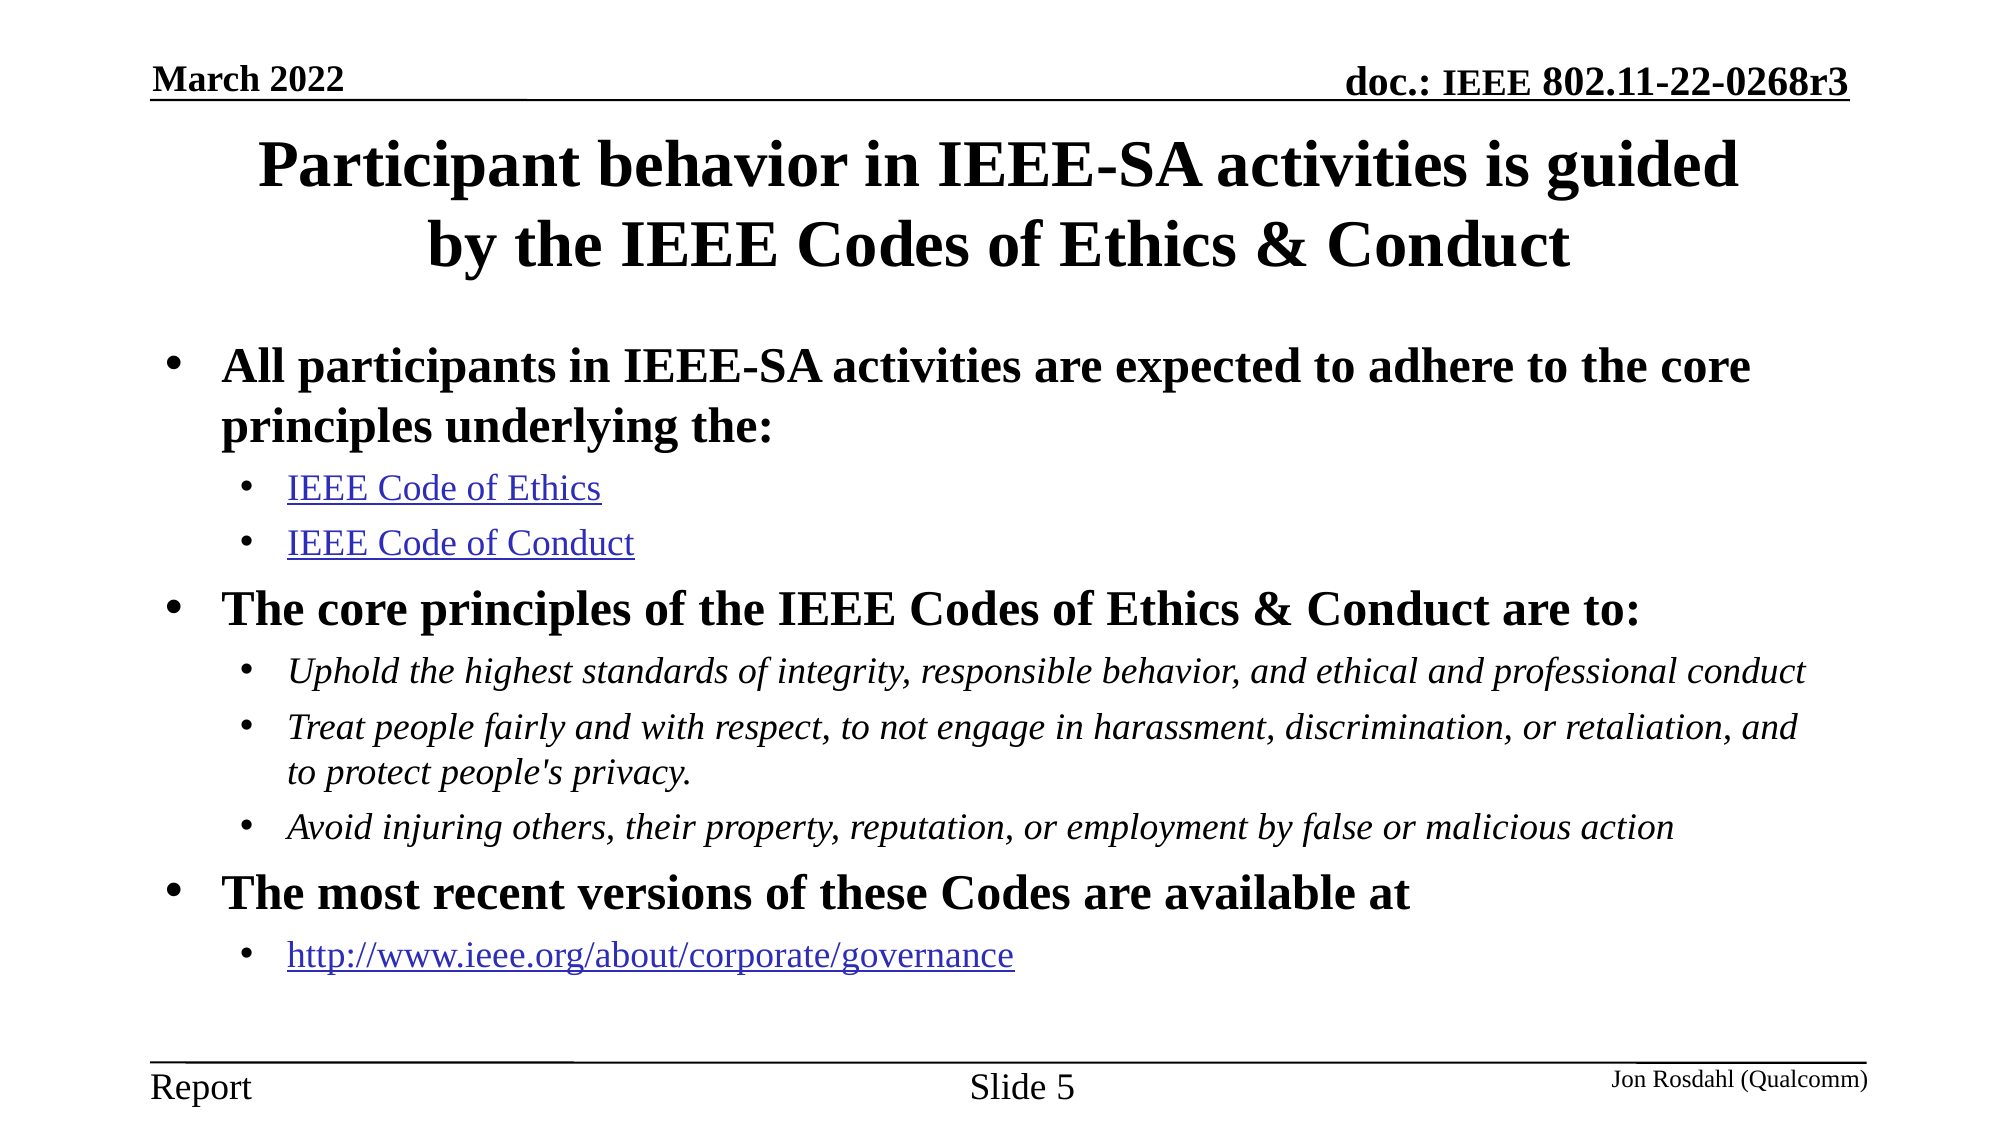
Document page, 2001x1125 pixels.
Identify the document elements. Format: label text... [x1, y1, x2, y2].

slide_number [152, 54, 563, 100]
title Participant behavior in IEEE-SA activities is guided by the IEEE Codes of Ethics & Conduct [149, 112, 1850, 288]
list All participants in IEEE-SA activities are expected to adhere to the core principles underlying the: IEEE Code of Ethics IEEE Code of Conduct The core principles of the IEEE Codes of Ethics & Conduct are to: Uphold the highest standards of integrity, responsible behavior, and ethical and professional conduct Treat people fairly and with respect, to not engage in harassment, discrimination, or retaliation, and to protect people's privacy. Avoid injuring others, their property, reputation, or employment by false or malicious action The most recent versions of these Codes are available at http://www.ieee.org/about/corporate/governance [149, 324, 1850, 1000]
slide_number Slide 5 [950, 1061, 1095, 1125]
footer Jon Rosdahl (Qualcomm) [1171, 1061, 1869, 1093]
